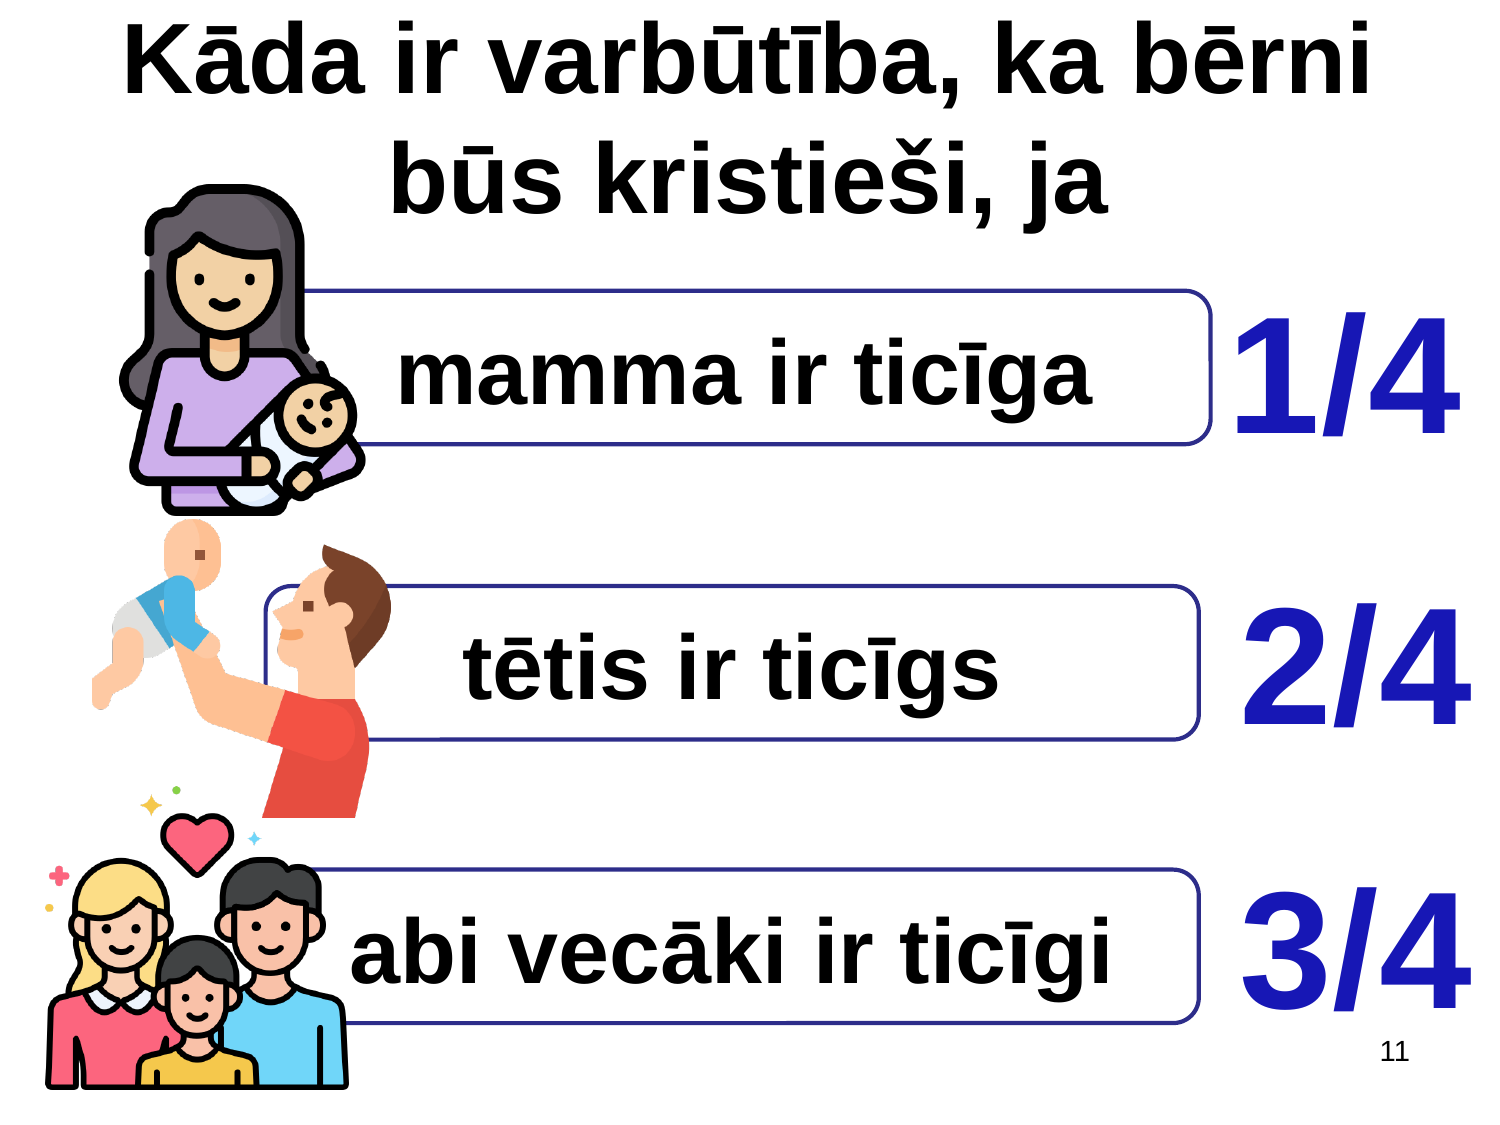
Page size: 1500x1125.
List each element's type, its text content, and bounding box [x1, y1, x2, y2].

text_box 2/4 [1224, 550, 1489, 766]
text_box 1/4 [1212, 259, 1477, 475]
text_box mamma ir ticīga [412, 288, 1212, 447]
text_box abi vecāki ir ticīgi [353, 867, 1201, 1026]
slide_number 11 [1074, 1024, 1426, 1103]
text_box 3/4 [1224, 834, 1489, 1050]
text_box tētis ir ticīgs [411, 583, 1201, 742]
title Kāda ir varbūtība, ka bērni būs kristieši, ja [73, 54, 1424, 172]
picture [45, 184, 408, 1090]
